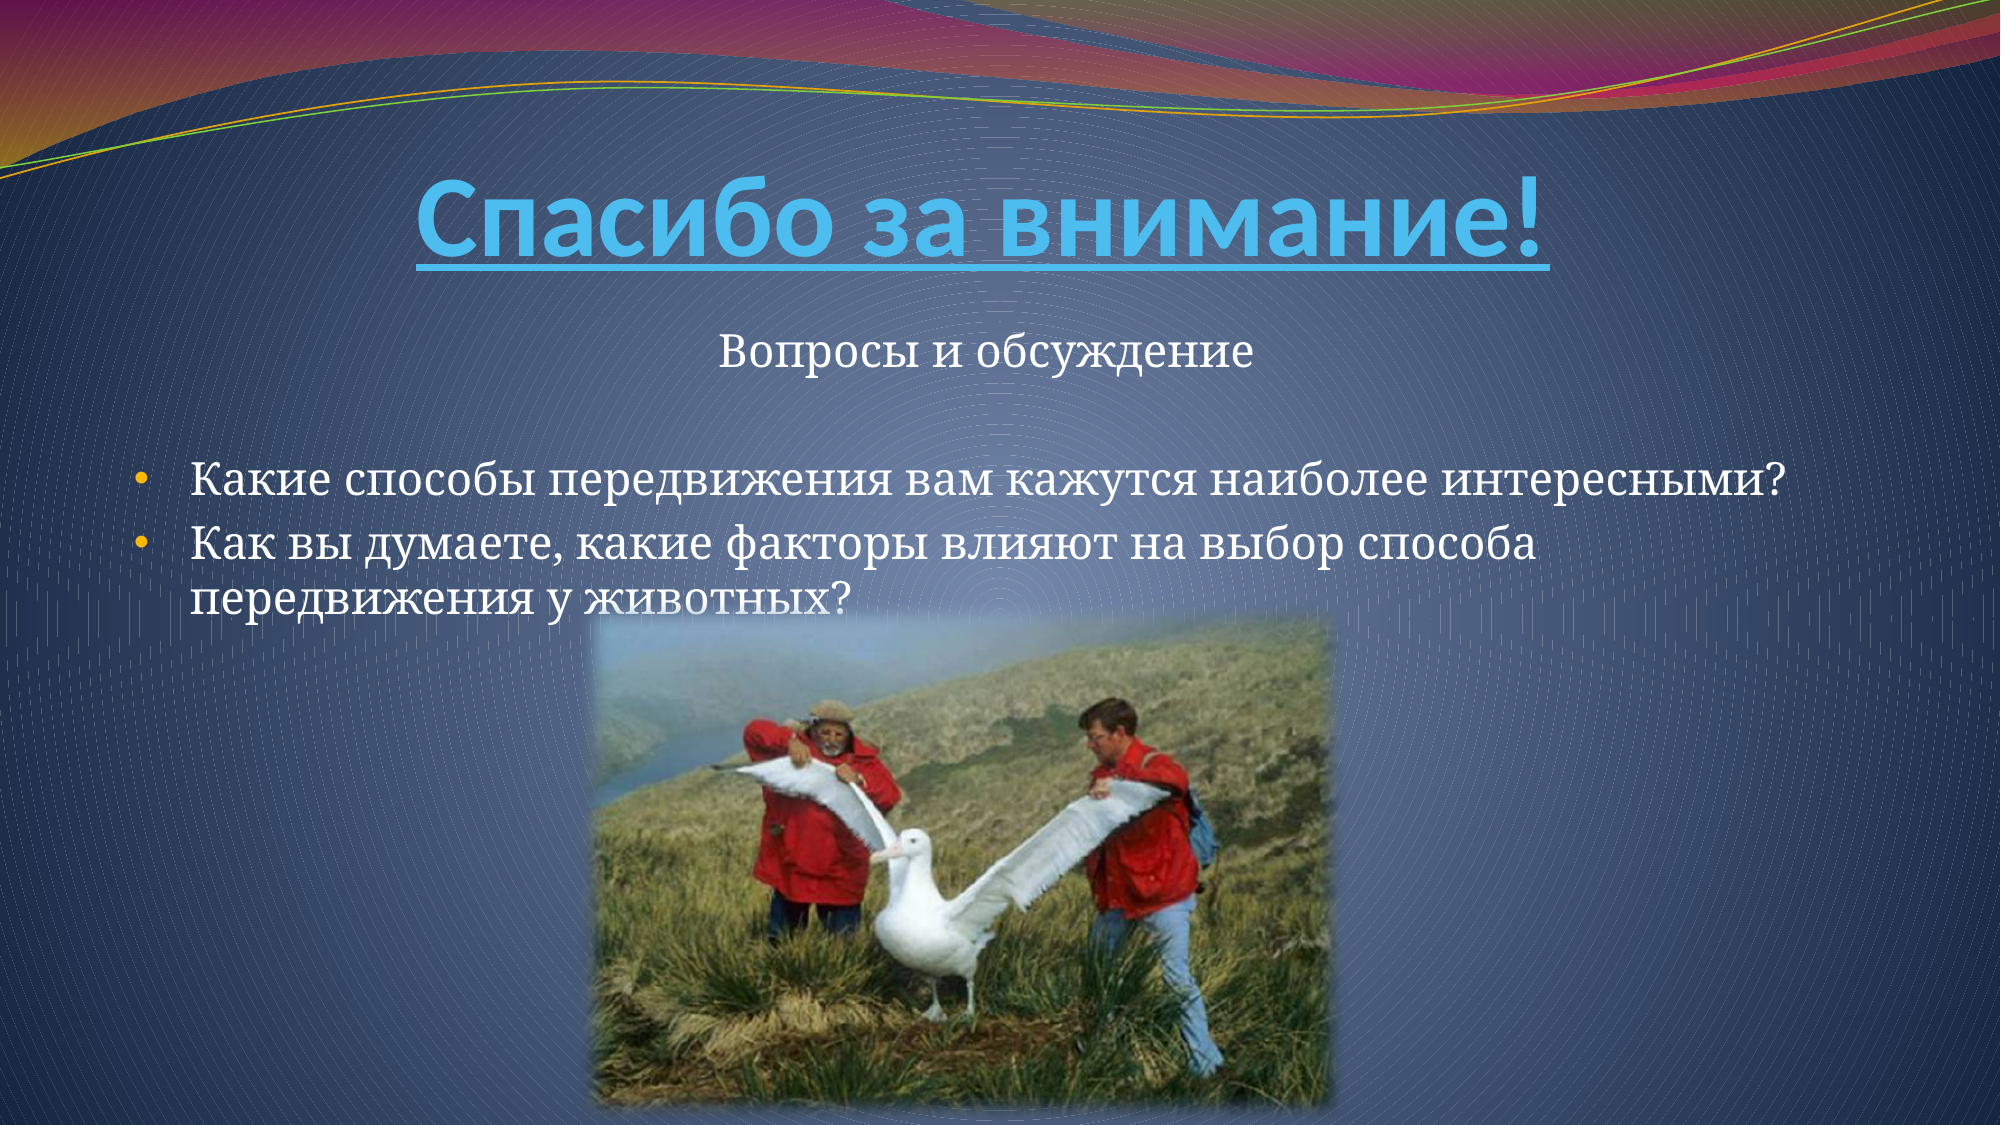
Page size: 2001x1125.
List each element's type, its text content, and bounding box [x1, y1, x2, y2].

picture [575, 597, 1348, 1125]
list Вопросы и обсуждение Какие способы передвижения вам кажутся наиболее интересными? Как вы думаете, какие факторы влияют на выбор способа передвижения у животных? [126, 314, 1848, 771]
title Спасибо за внимание! [133, 56, 1834, 280]
